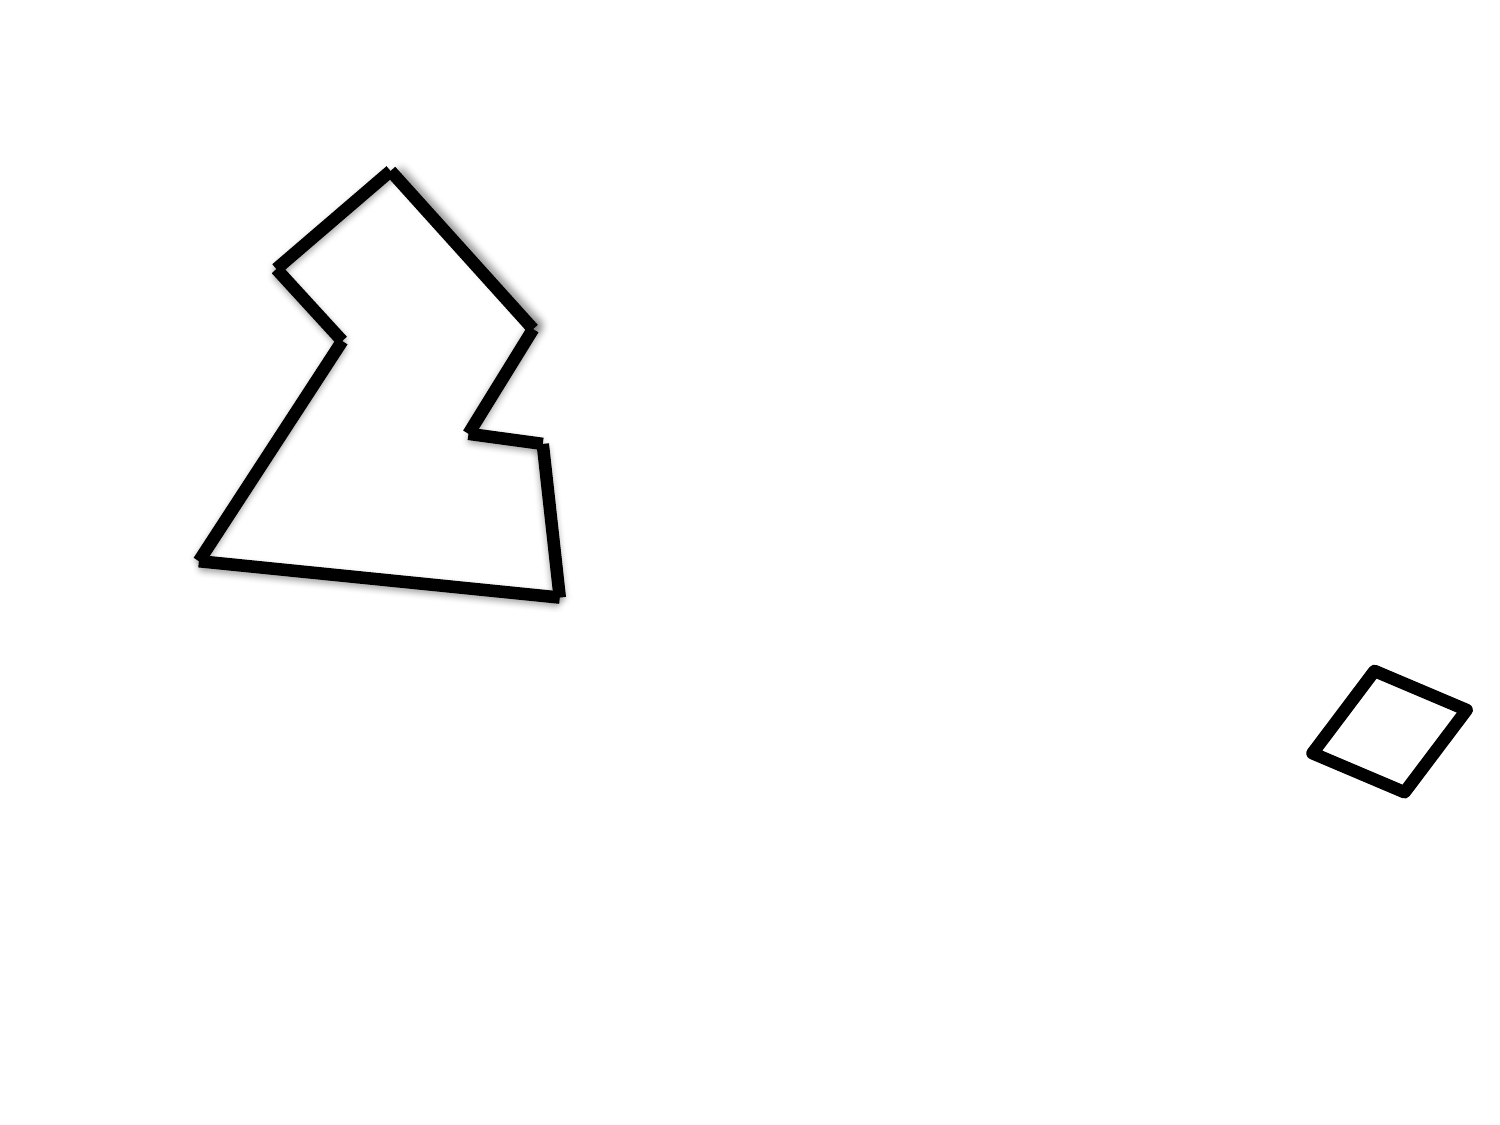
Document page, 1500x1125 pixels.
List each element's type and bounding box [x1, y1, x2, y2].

text_box [224, 174, 588, 588]
text_box [1310, 668, 1469, 795]
